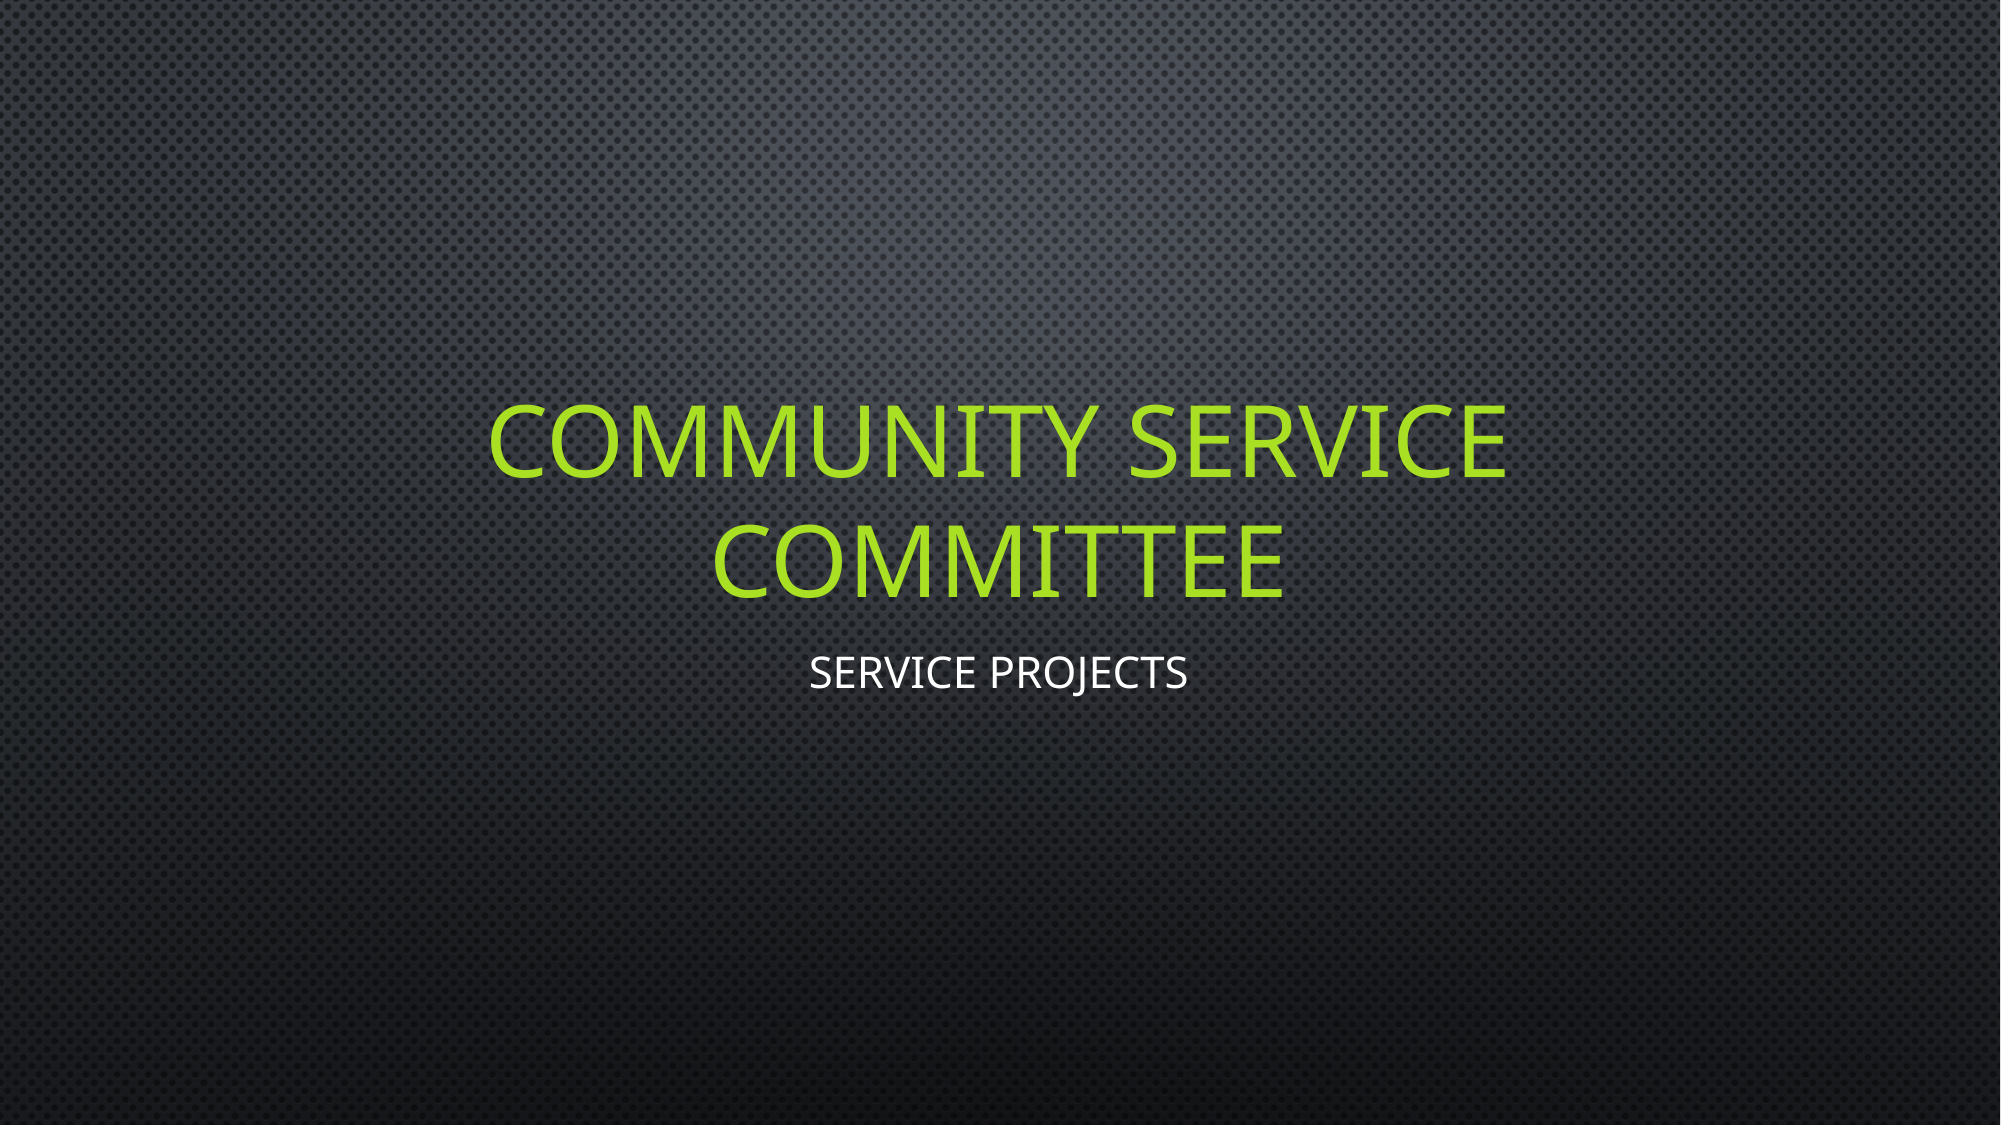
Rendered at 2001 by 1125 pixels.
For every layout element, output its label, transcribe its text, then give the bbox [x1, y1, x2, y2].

title Community Service Committee [287, 99, 1711, 625]
subtitle Service Projects [287, 637, 1711, 950]
